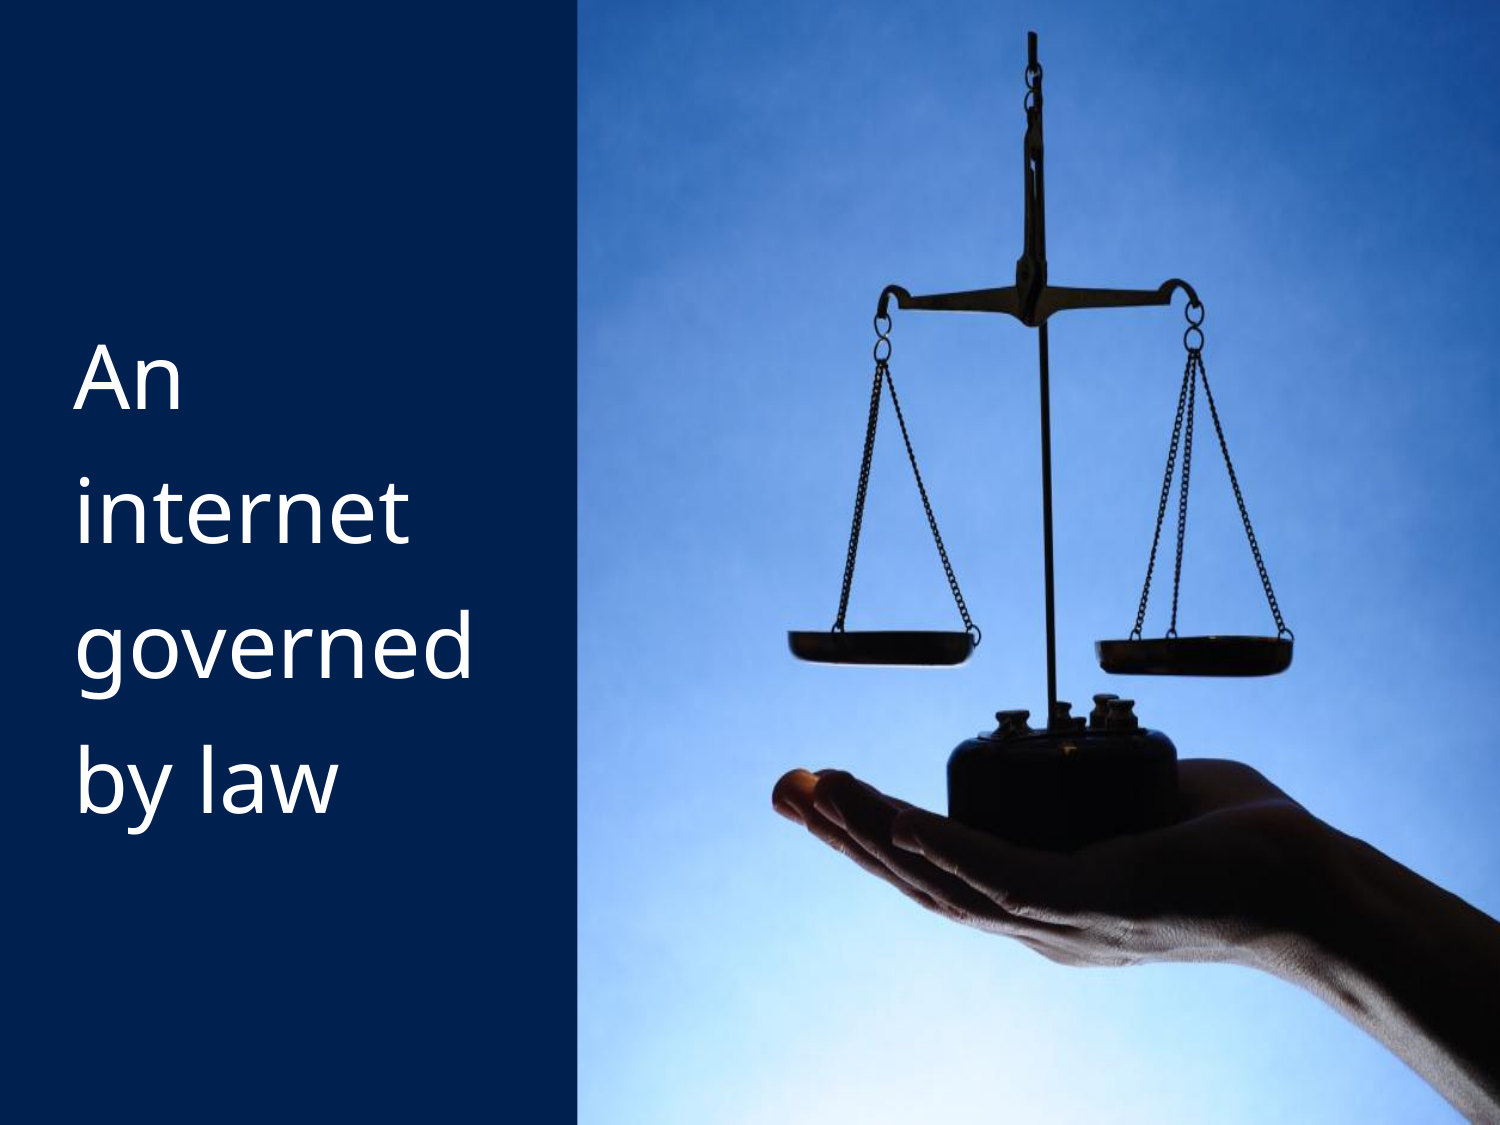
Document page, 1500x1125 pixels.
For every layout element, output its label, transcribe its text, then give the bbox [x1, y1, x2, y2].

picture [575, 0, 1500, 1125]
text_box An internet governed by law [0, 0, 573, 1125]
